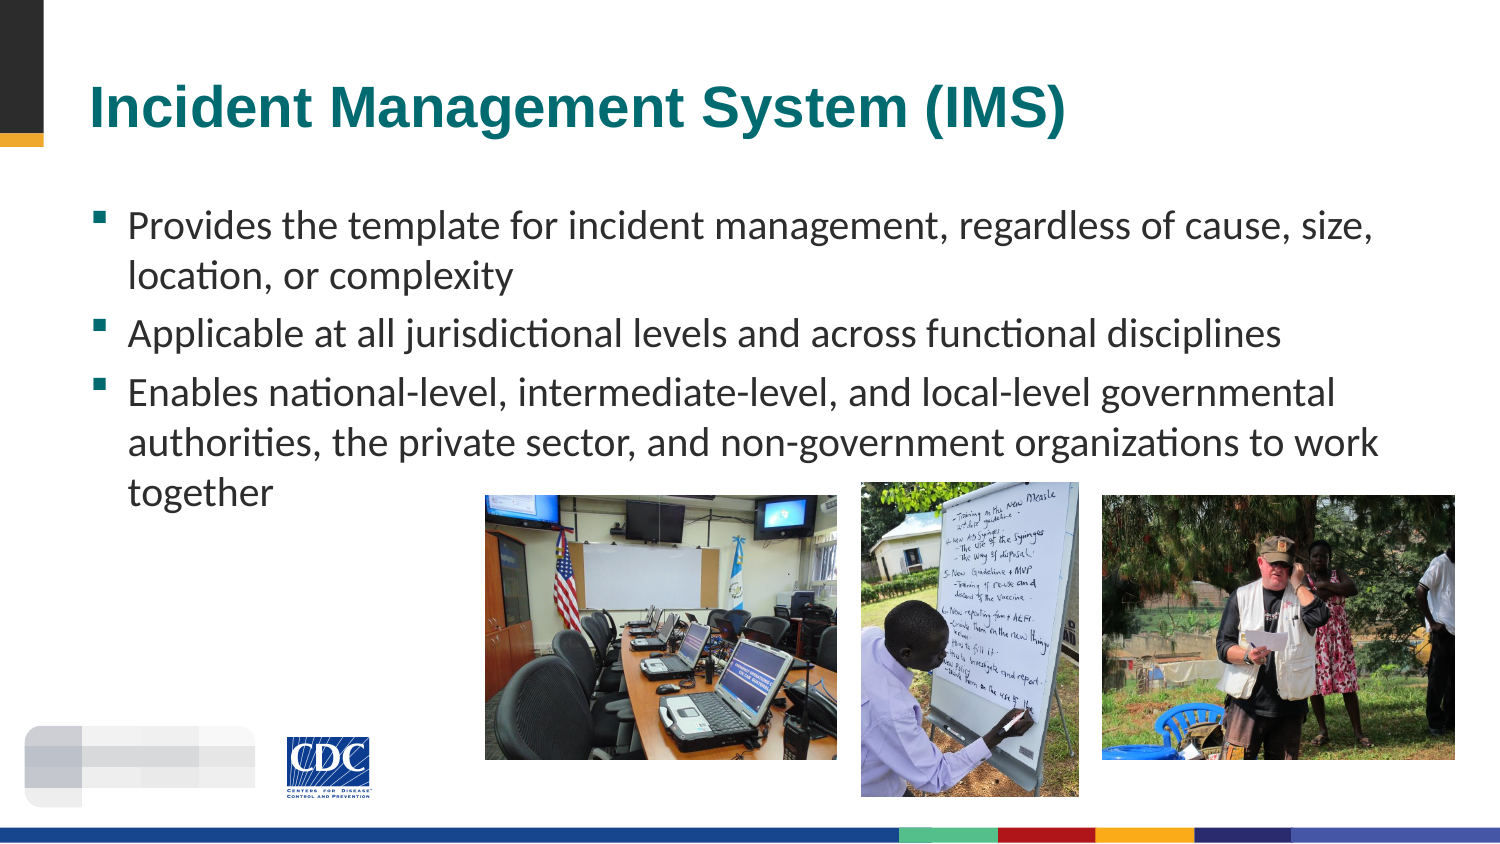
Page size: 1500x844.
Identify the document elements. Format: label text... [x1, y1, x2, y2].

picture [287, 739, 372, 798]
title Incident Management System (IMS) [75, 33, 1425, 147]
list Provides the template for incident management, regardless of cause, size, location, or complexity Applicable at all jurisdictional levels and across functional disciplines Enables national-level, intermediate-level, and local-level governmental authorities, the private sector, and non-government organizations to work together [75, 190, 1414, 739]
picture [861, 482, 1079, 798]
picture [485, 495, 838, 760]
picture [1102, 495, 1455, 760]
